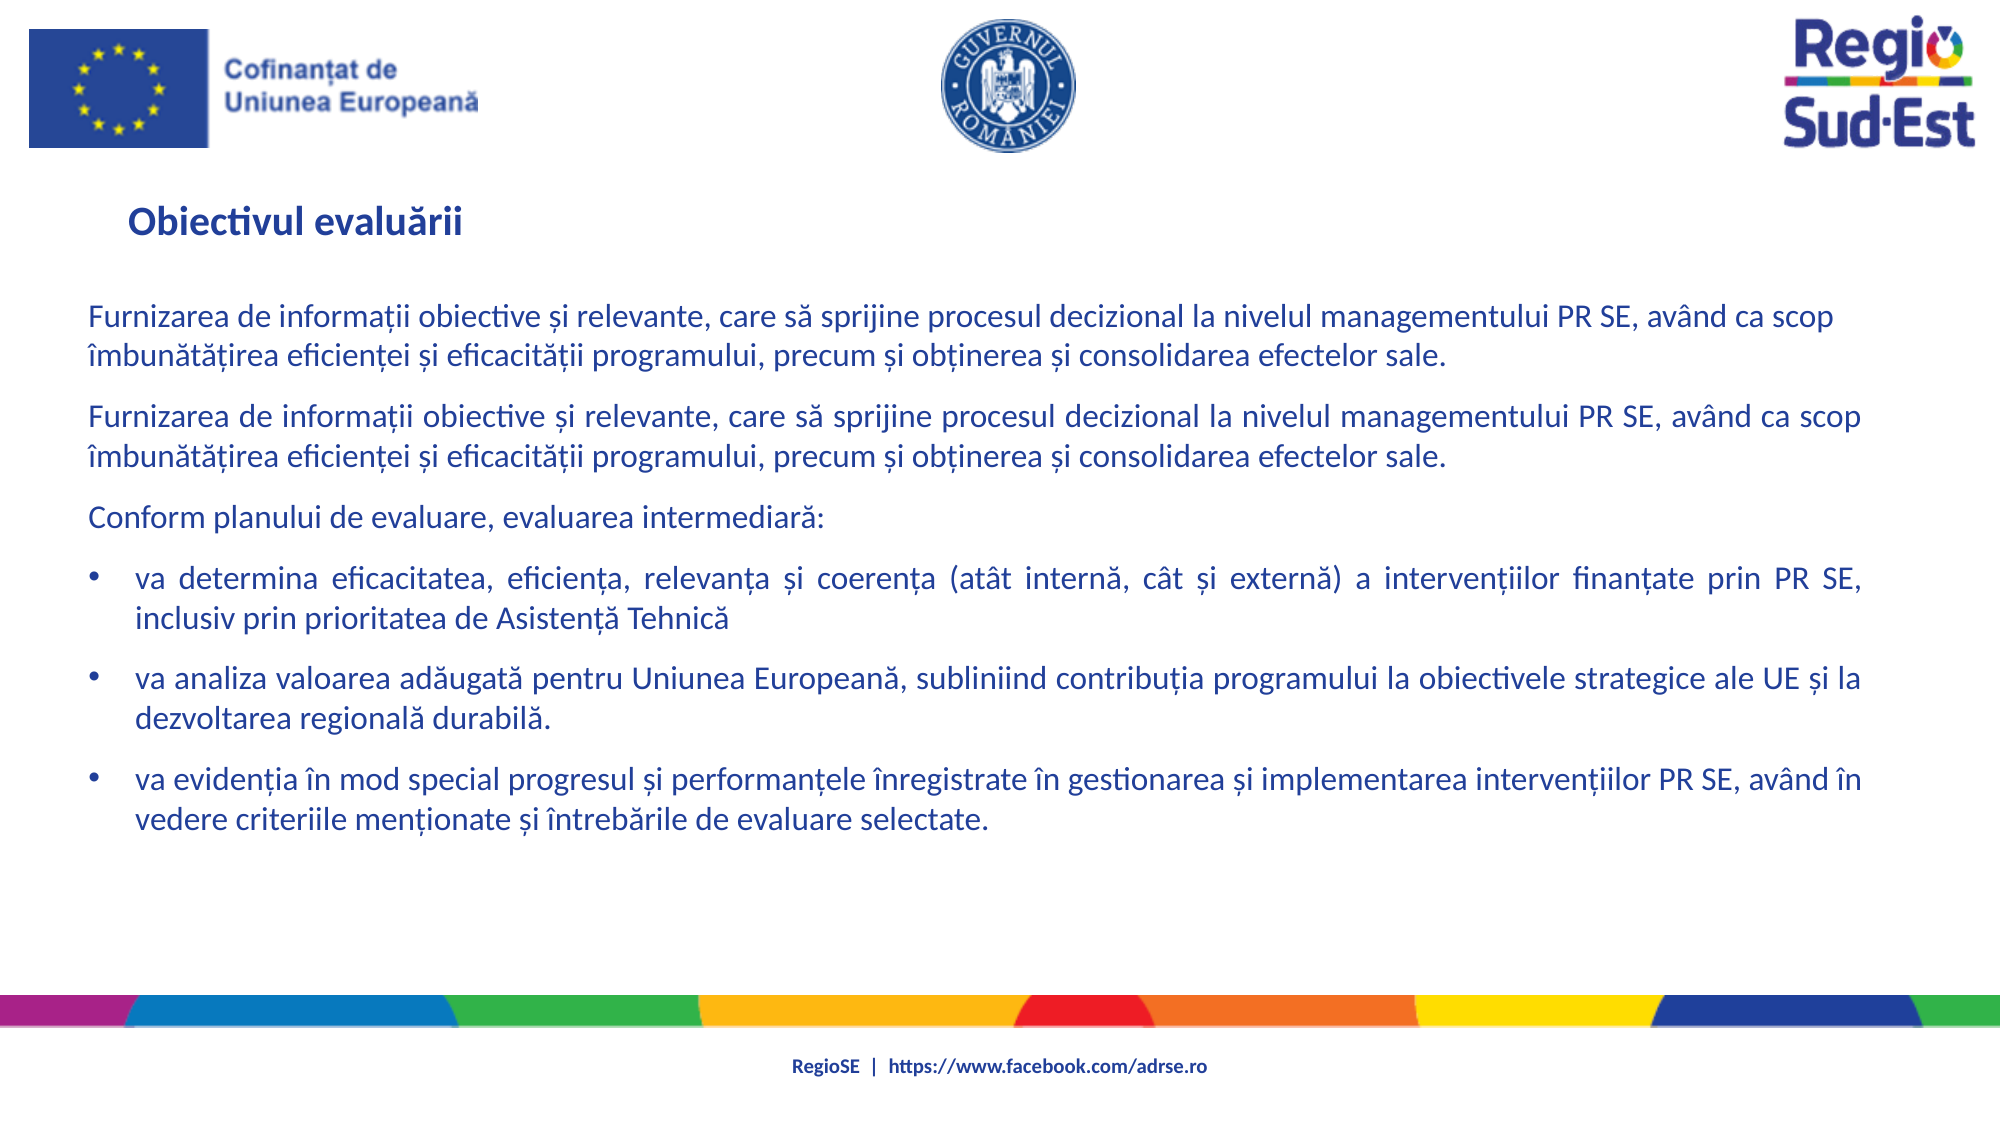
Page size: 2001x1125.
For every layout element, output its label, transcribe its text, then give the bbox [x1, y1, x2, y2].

subtitle Furnizarea de informații obiective și relevante, care să sprijine procesul decizional la nivelul managementului PR SE, având ca scop îmbunătățirea eficienței și eficacității programului, precum și obținerea și consolidarea efectelor sale. Furnizarea de informații obiective și relevante, care să sprijine procesul decizional la nivelul managementului PR SE, având ca scop îmbunătățirea eficienței și eficacității programului, precum și obținerea și consolidarea efectelor sale. ​ Conform planului de evaluare, evaluarea intermediară:​ va determina eficacitatea, eficiența, relevanța și coerența (atât internă, cât și externă) a intervențiilor finanțate prin PR SE, inclusiv prin prioritatea de Asistență Tehnică ​ va analiza valoarea adăugată pentru Uniunea Europeană, subliniind contribuția programului la obiectivele strategice ale UE și la dezvoltarea regională durabilă. ​ va evidenția în mod special progresul și performanțele înregistrate în gestionarea și implementarea intervențiilor PR SE, având în vedere criteriile menționate și întrebările de evaluare selectate. [73, 286, 1880, 347]
text_box Obiectivul evaluării [113, 186, 1213, 252]
picture [1759, 0, 2000, 220]
picture [28, 28, 478, 148]
picture [0, 995, 2000, 1029]
text_box RegioSE | https://www.facebook.com/adrse.ro [776, 1029, 1223, 1085]
picture [941, 19, 1076, 153]
